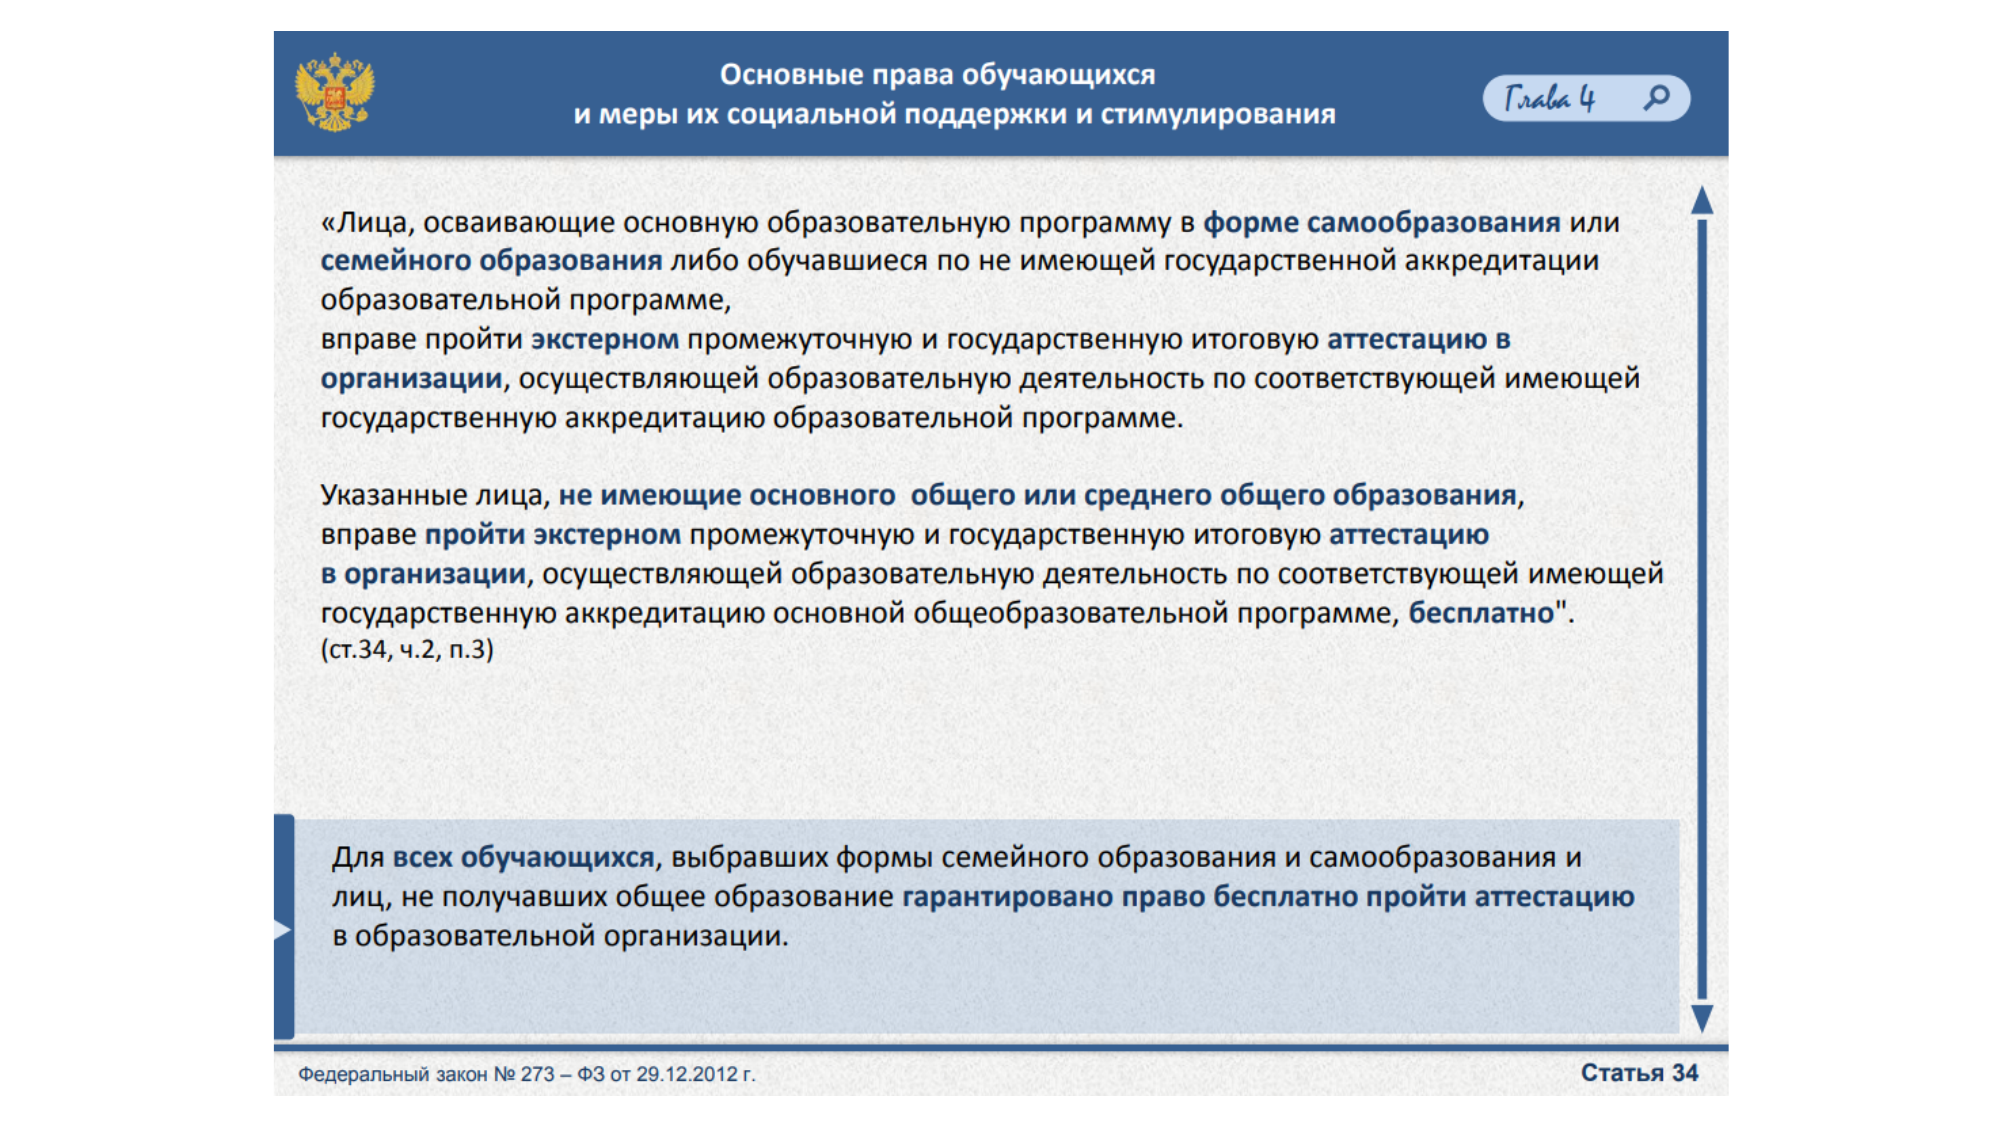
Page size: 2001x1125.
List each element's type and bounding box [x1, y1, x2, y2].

picture [273, 30, 1729, 1096]
